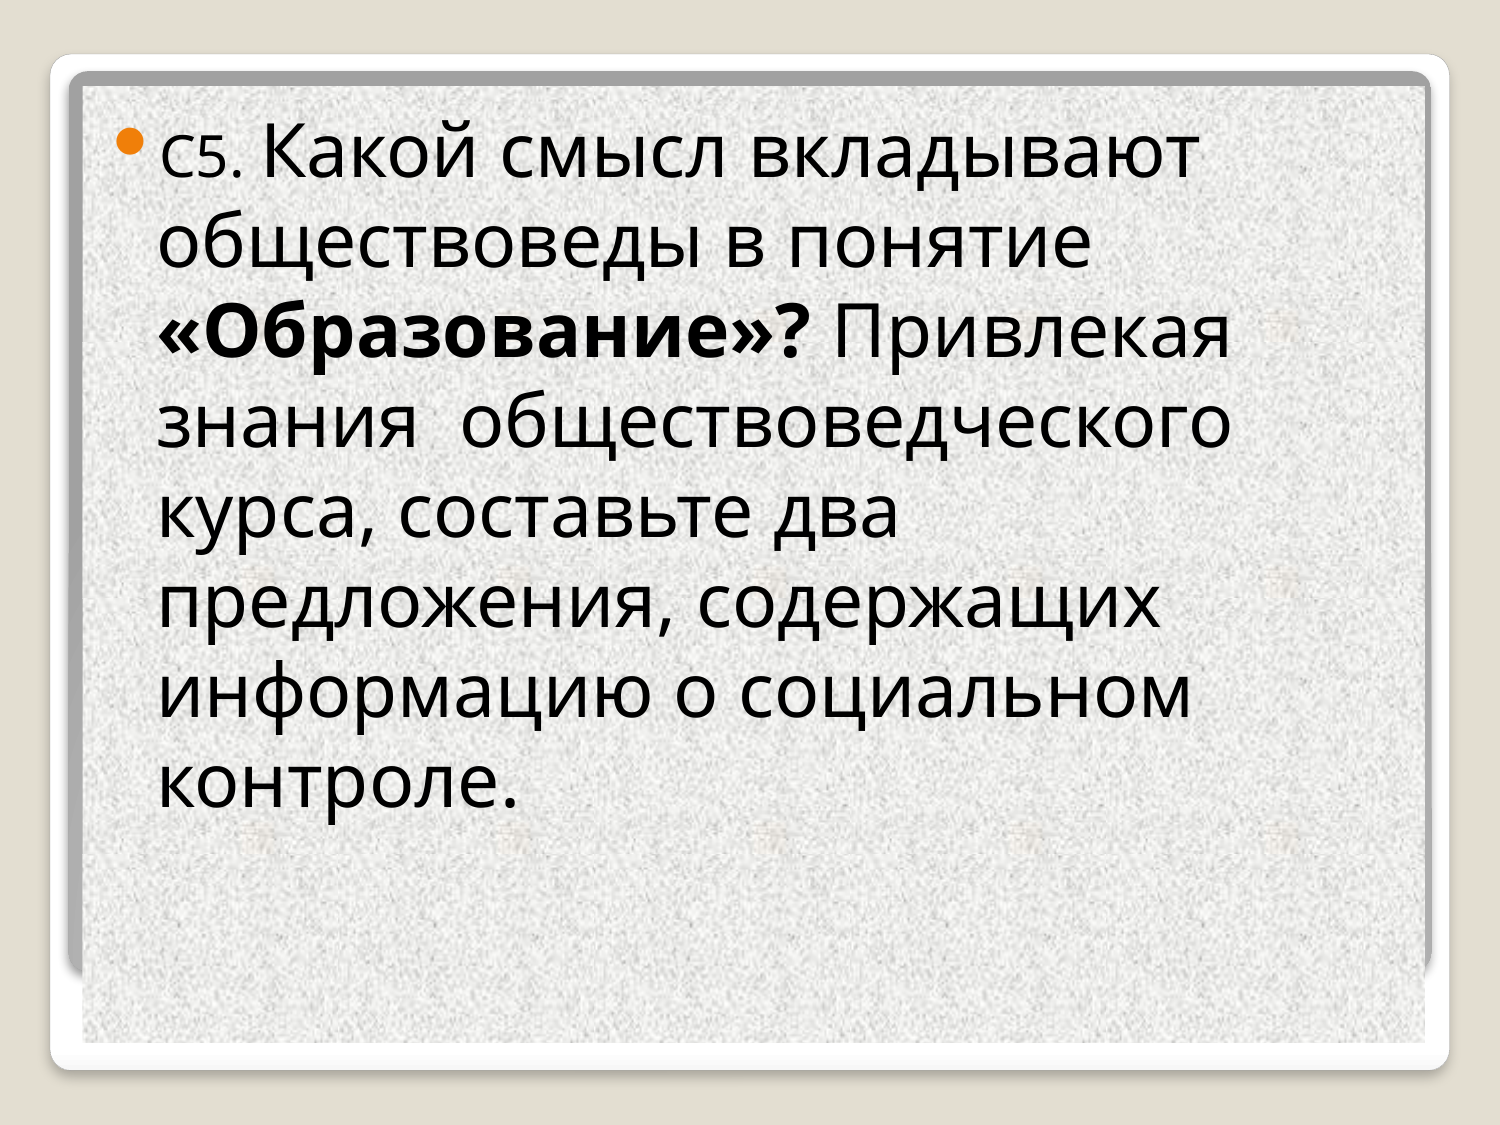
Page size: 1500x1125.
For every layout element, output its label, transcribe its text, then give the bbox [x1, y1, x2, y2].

list С5. Какой смысл вкладывают обществоведы в понятие «Образование»? Привлекая знания обществоведческого курса, составьте два предложения, содержащих информацию о социальном контроле. [82, 86, 1425, 1043]
